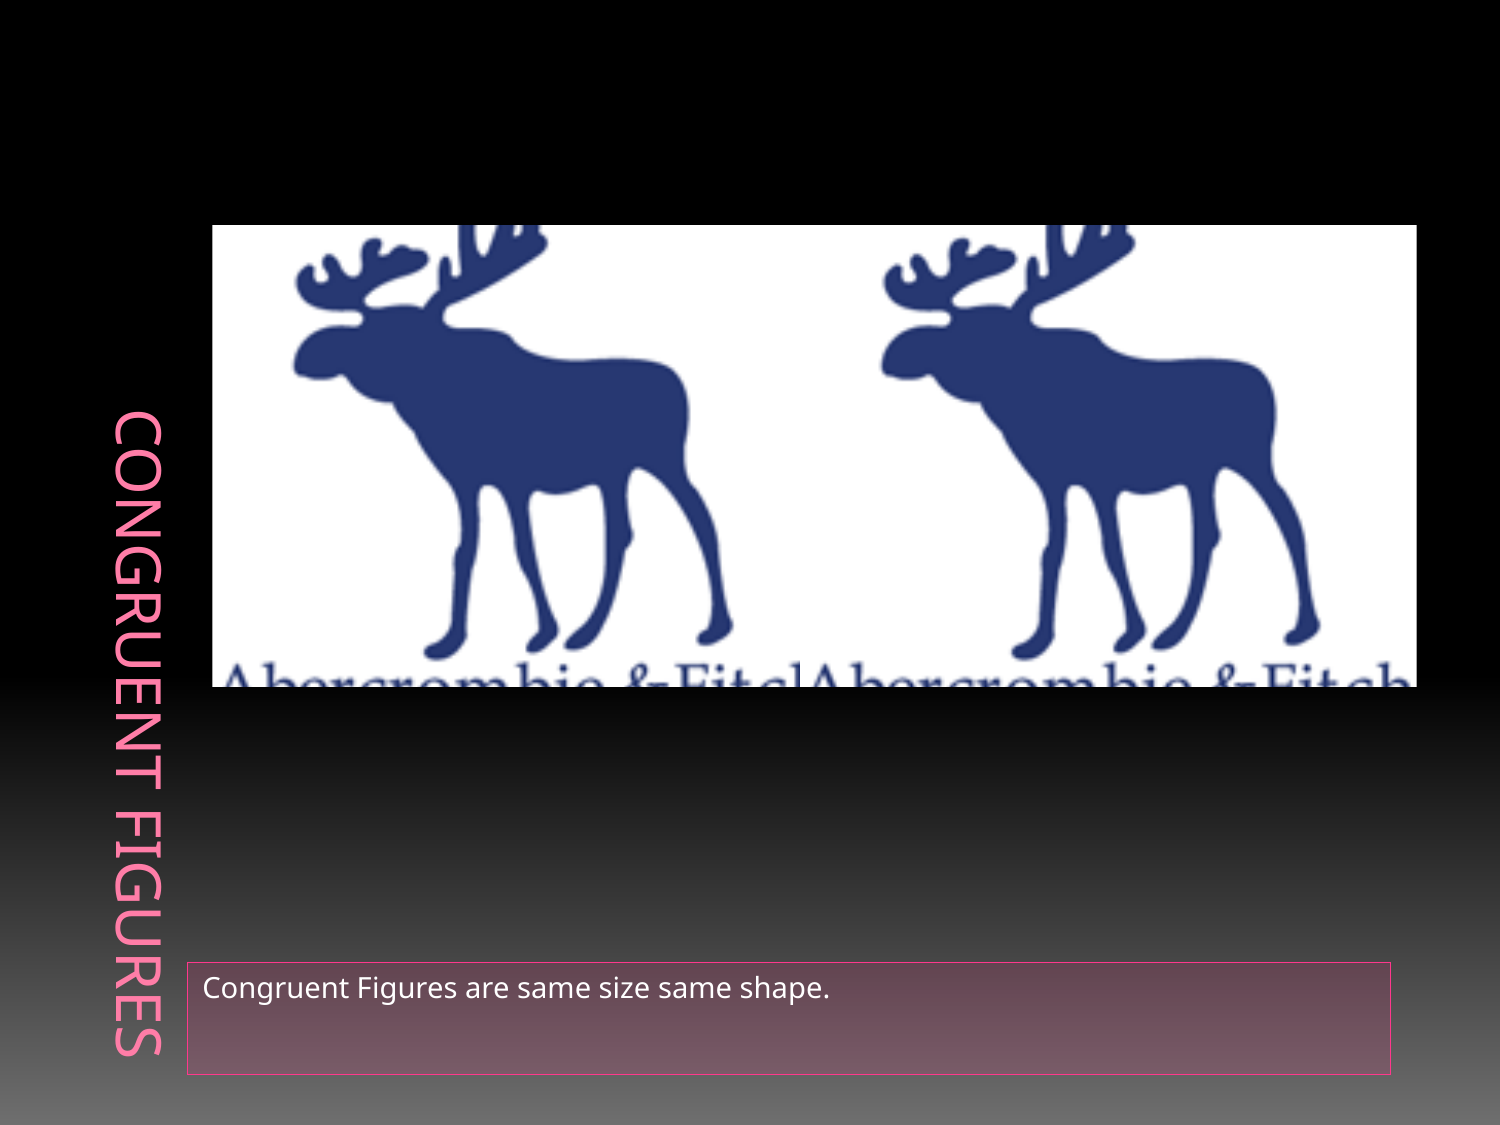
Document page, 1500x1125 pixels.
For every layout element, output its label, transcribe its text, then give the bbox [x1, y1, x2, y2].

picture [212, 224, 1417, 687]
list Congruent Figures are same size same shape. [187, 962, 1391, 1075]
title Congruent Figures [36, 24, 186, 1075]
